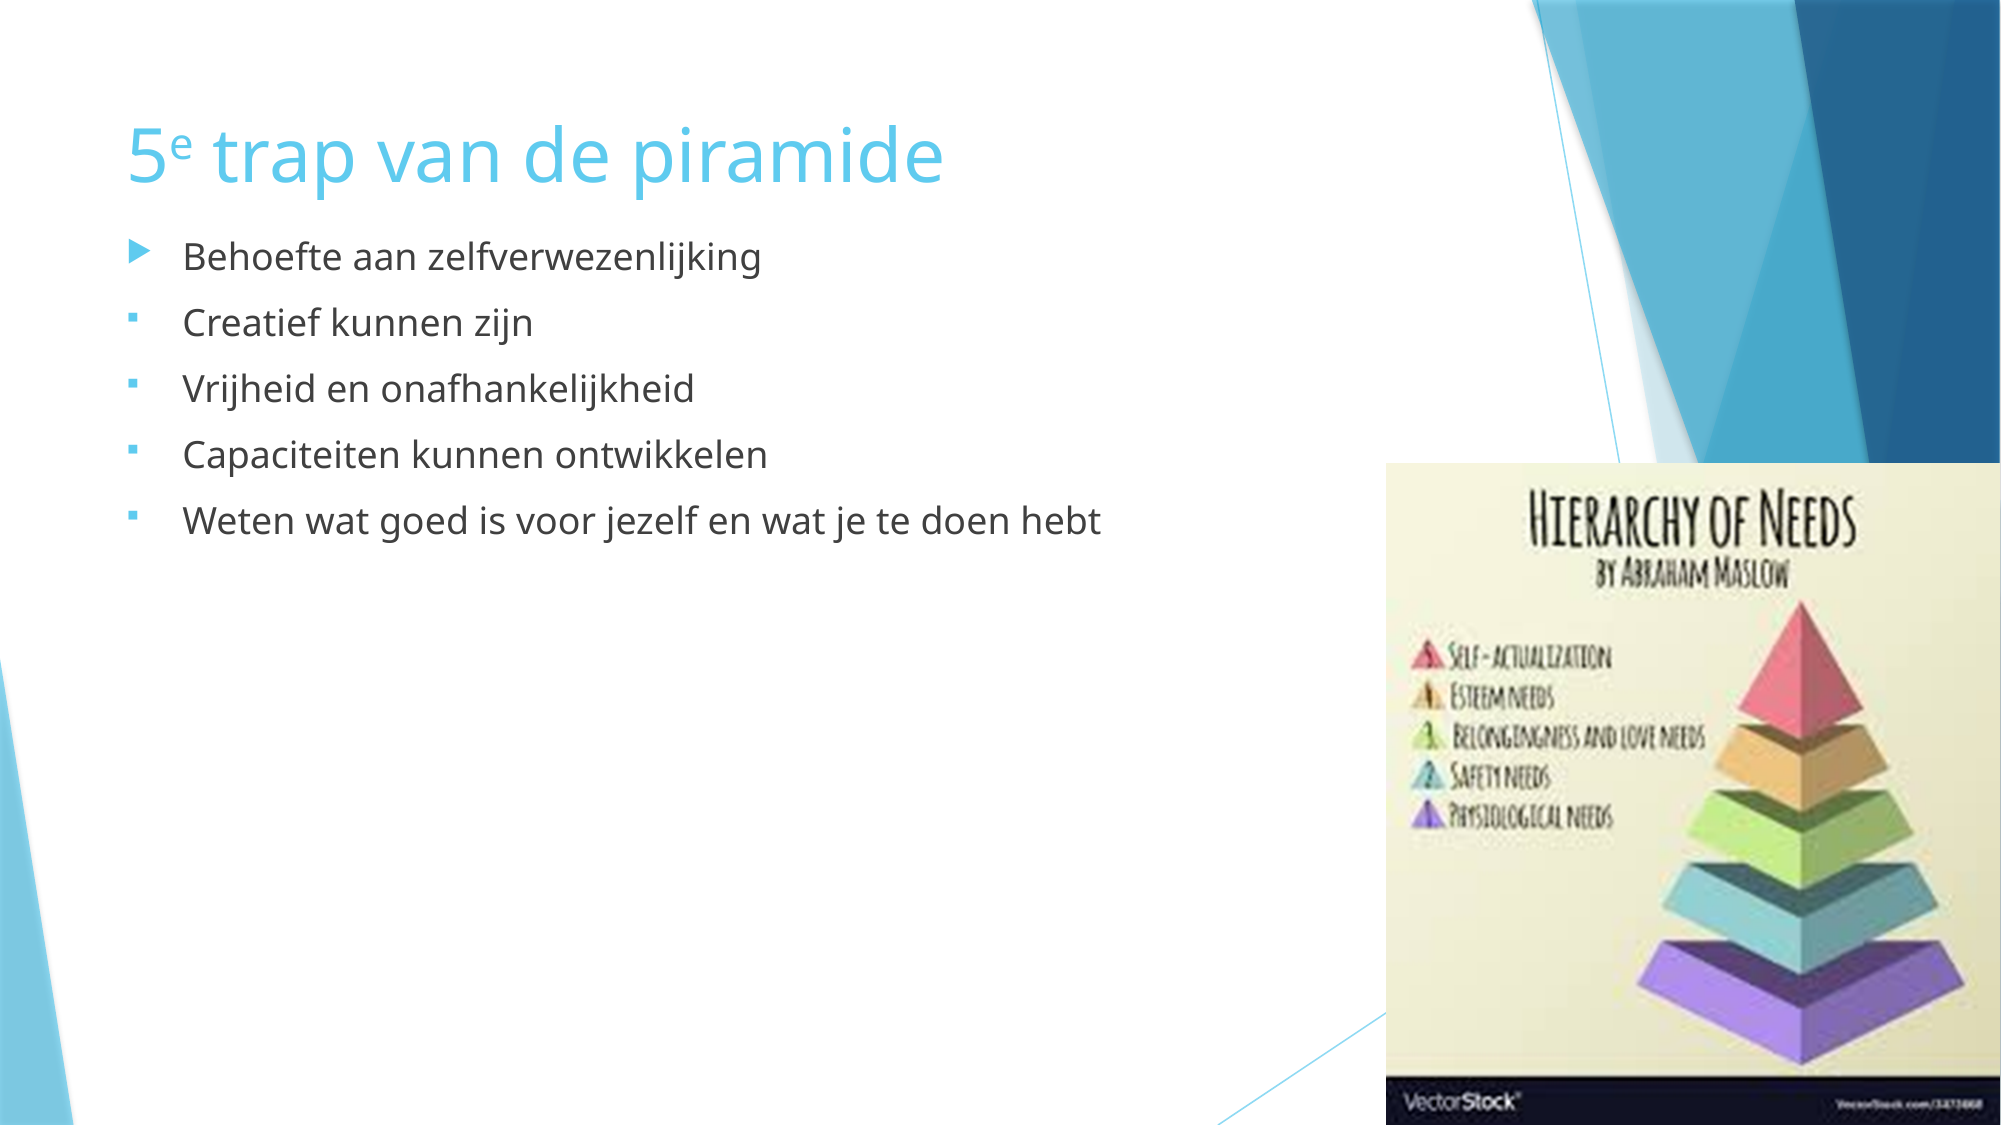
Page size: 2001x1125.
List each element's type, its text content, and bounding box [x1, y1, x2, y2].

picture [1386, 463, 2000, 1125]
list Behoefte aan zelfverwezenlijking Creatief kunnen zijn Vrijheid en onafhankelijkheid Capaciteiten kunnen ontwikkelen Weten wat goed is voor jezelf en wat je te doen hebt [111, 225, 1522, 863]
title 5e trap van de piramide [111, 99, 1522, 225]
